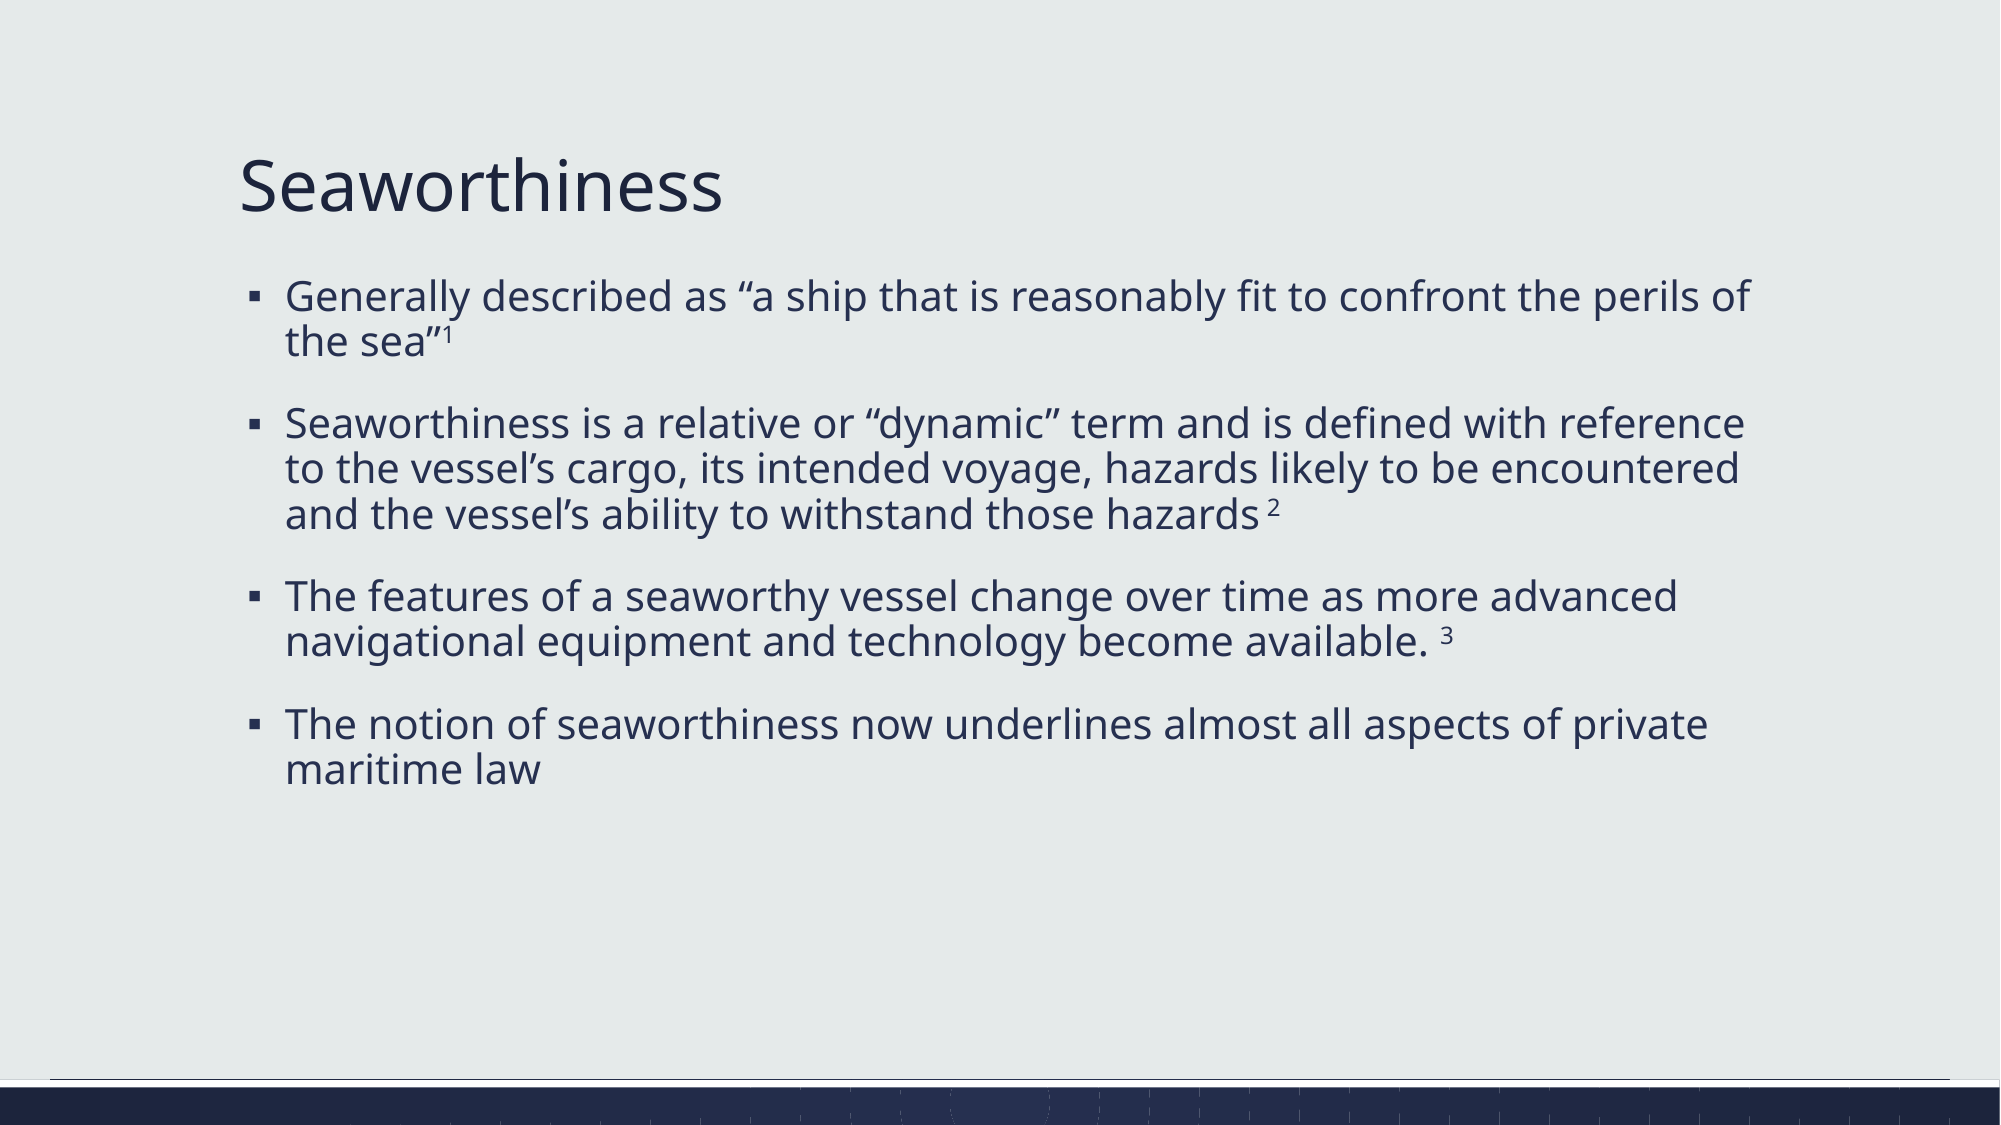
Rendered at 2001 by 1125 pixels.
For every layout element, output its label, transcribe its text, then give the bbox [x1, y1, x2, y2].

list Generally described as “a ship that is reasonably fit to confront the perils of the sea”1 Seaworthiness is a relative or “dynamic” term and is defined with reference to the vessel’s cargo, its intended voyage, hazards likely to be encountered and the vessel’s ability to withstand those hazards 2 The features of a seaworthy vessel change over time as more advanced navigational equipment and technology become available. 3 The notion of seaworthiness now underlines almost all aspects of private maritime law [224, 267, 1785, 945]
title Seaworthiness [224, 32, 1785, 235]
